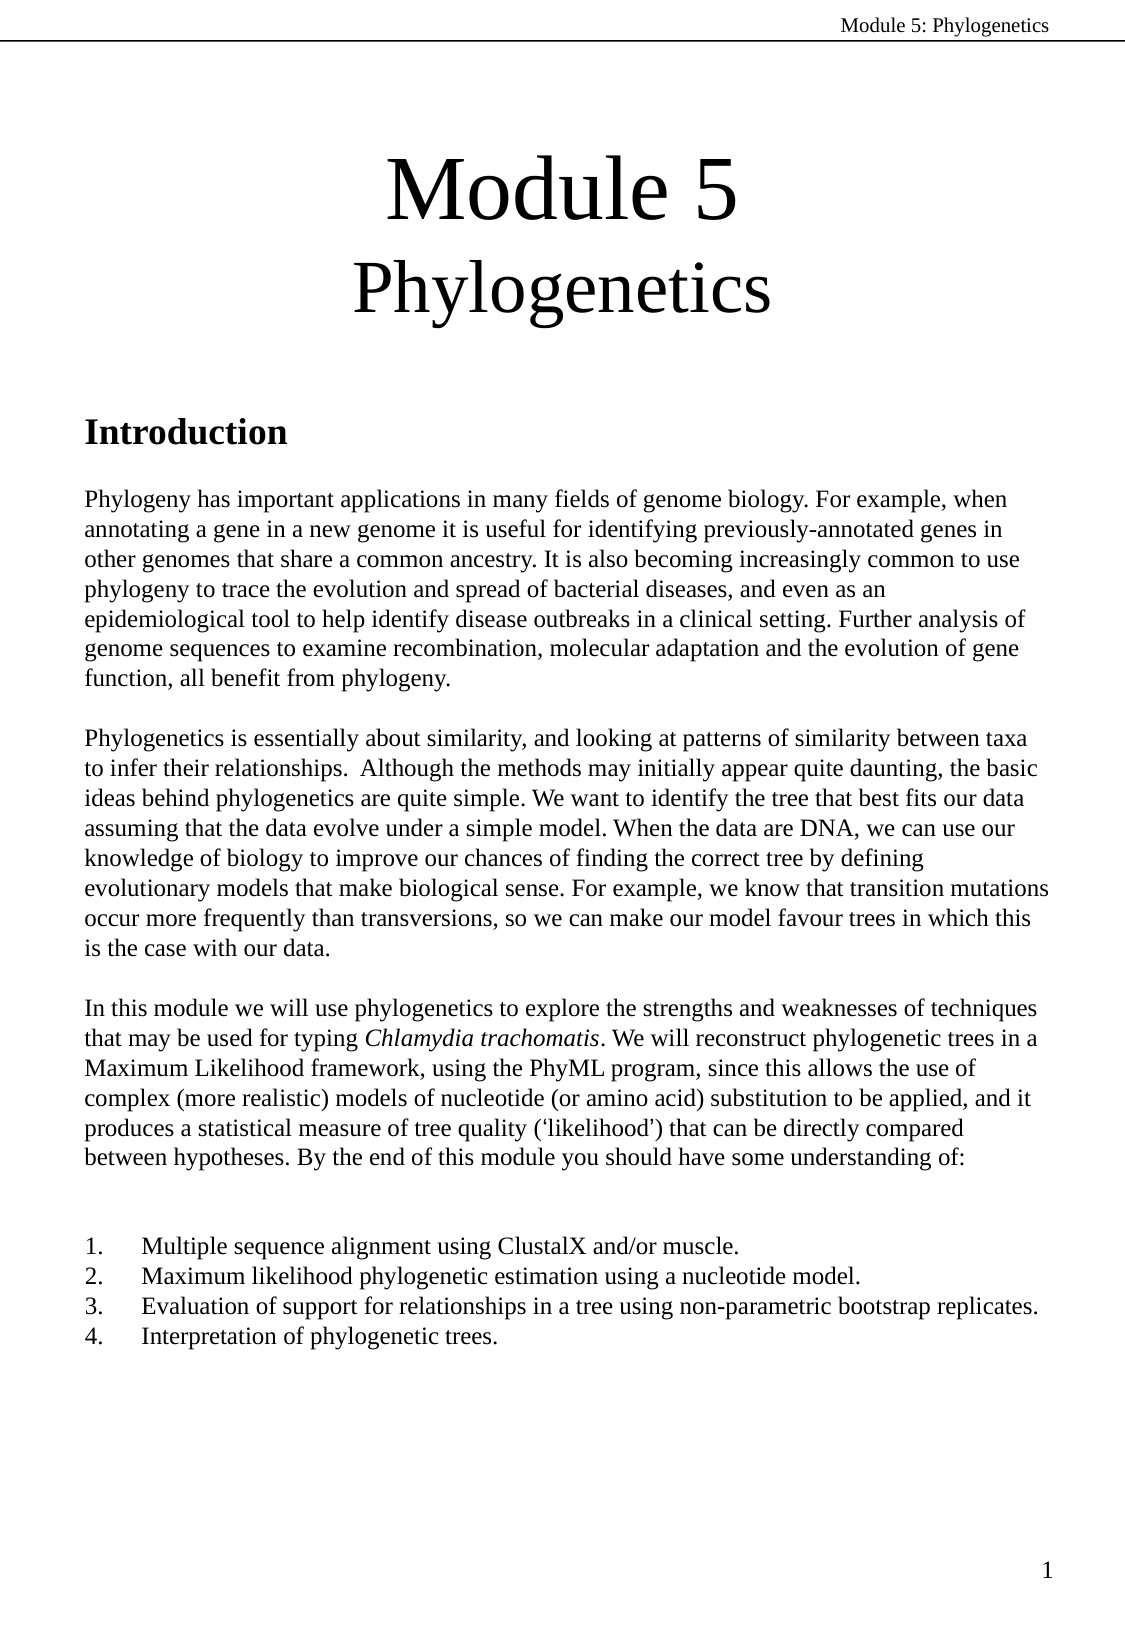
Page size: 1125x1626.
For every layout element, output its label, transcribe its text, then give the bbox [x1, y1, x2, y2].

text_box Introduction Phylogeny has important applications in many fields of genome biology. For example, when annotating a gene in a new genome it is useful for identifying previously-annotated genes in other genomes that share a common ancestry. It is also becoming increasingly common to use phylogeny to trace the evolution and spread of bacterial diseases, and even as an epidemiological tool to help identify disease outbreaks in a clinical setting. Further analysis of genome sequences to examine recombination, molecular adaptation and the evolution of gene function, all benefit from phylogeny. Phylogenetics is essentially about similarity, and looking at patterns of similarity between taxa to infer their relationships. Although the methods may initially appear quite daunting, the basic ideas behind phylogenetics are quite simple. We want to identify the tree that best fits our data assuming that the data evolve under a simple model. When the data are DNA, we can use our knowledge of biology to improve our chances of finding the correct tree by defining evolutionary models that make biological sense. For example, we know that transition mutations occur more frequently than transversions, so we can make our model favour trees in which this is the case with our data. In this module we will use phylogenetics to explore the strengths and weaknesses of techniques that may be used for typing Chlamydia trachomatis. We will reconstruct phylogenetic trees in a Maximum Likelihood framework, using the PhyML program, since this allows the use of complex (more realistic) models of nucleotide (or amino acid) substitution to be applied, and it produces a statistical measure of tree quality (‘likelihood’) that can be directly compared between hypotheses. By the end of this module you should have some understanding of: [69, 399, 1067, 1209]
text_box Module 5 Phylogenetics [56, 92, 1069, 364]
text_box Multiple sequence alignment using ClustalX and/or muscle. Maximum likelihood phylogenetic estimation using a nucleotide model. Evaluation of support for relationships in a tree using non-parametric bootstrap replicates. Interpretation of phylogenetic trees. [70, 1222, 1064, 1357]
slide_number 1 [806, 1545, 1069, 1593]
